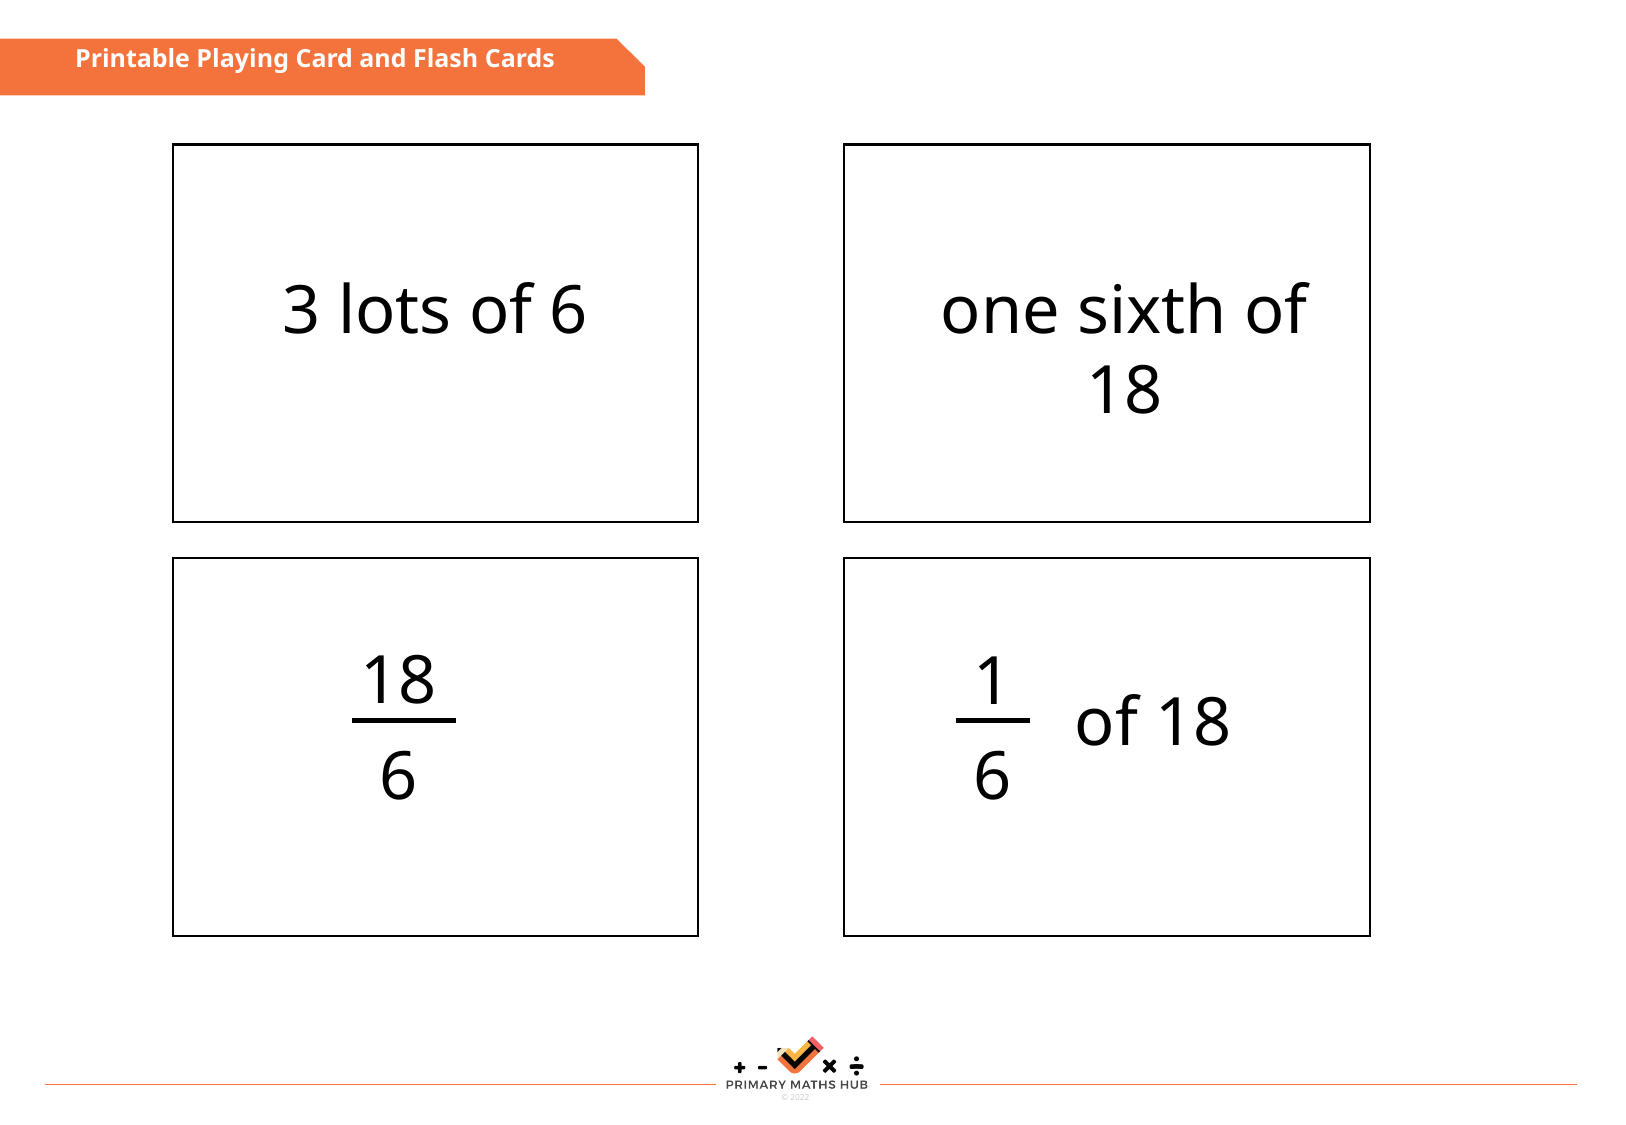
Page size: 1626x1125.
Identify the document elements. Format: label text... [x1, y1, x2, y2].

text_box © 2022 [720, 1084, 870, 1110]
table_header 1 [956, 626, 1030, 718]
text_box Printable Playing Card and Flash Cards [0, 37, 646, 97]
text_box [172, 355, 699, 523]
text_box 3 lots of 6 [172, 259, 699, 355]
text_box [172, 143, 699, 259]
text_box [843, 143, 1371, 523]
text_box [172, 557, 699, 937]
table_cell 6 [341, 720, 456, 815]
picture [722, 1034, 872, 1094]
text_box of 18 [1029, 671, 1278, 766]
text_box [843, 557, 1371, 937]
text_box one sixth of 18 [879, 259, 1370, 435]
table_header 18 [341, 625, 456, 720]
table_cell 6 [956, 723, 1030, 816]
